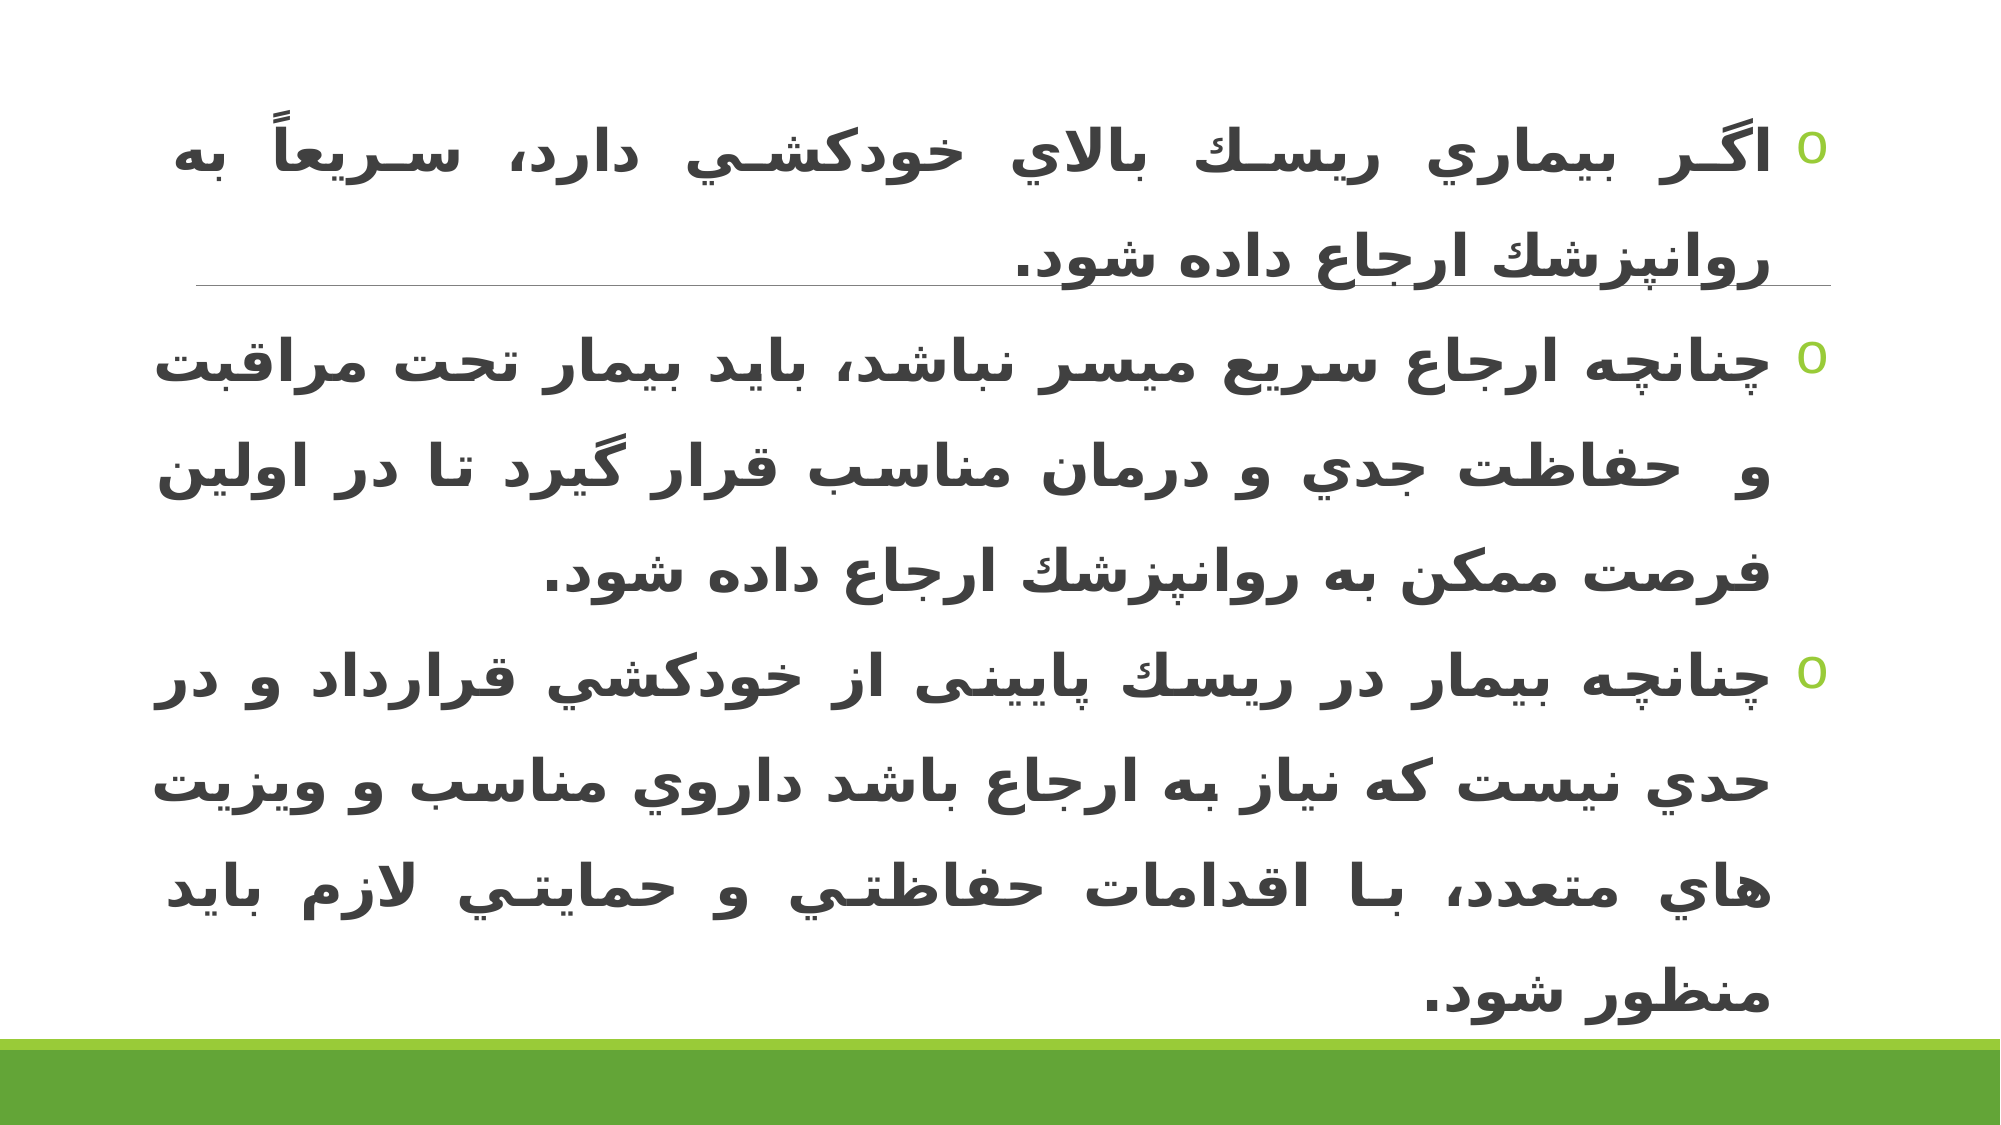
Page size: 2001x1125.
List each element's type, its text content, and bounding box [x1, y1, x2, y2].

list اگر بيماري ريسك بالاي خودكشي دارد، سريعاً به روانپزشك ارجاع داده شود. چنانچه ارجاع سريع ميسر نباشد، بايد بيمار تحت مراقبت و حفاظت جدي و درمان مناسب قرار گيرد تا در اولين فرصت ممكن به روانپزشك ارجاع داده شود. چنانچه بيمار در ريسك پايينی از خودكشي قرارداد و در حدي نيست كه نياز به ارجاع باشد داروي مناسب و ويزيت هاي متعدد، با اقدامات حفاظتي و حمايتي لازم بايد منظور شود. [150, 70, 1830, 963]
